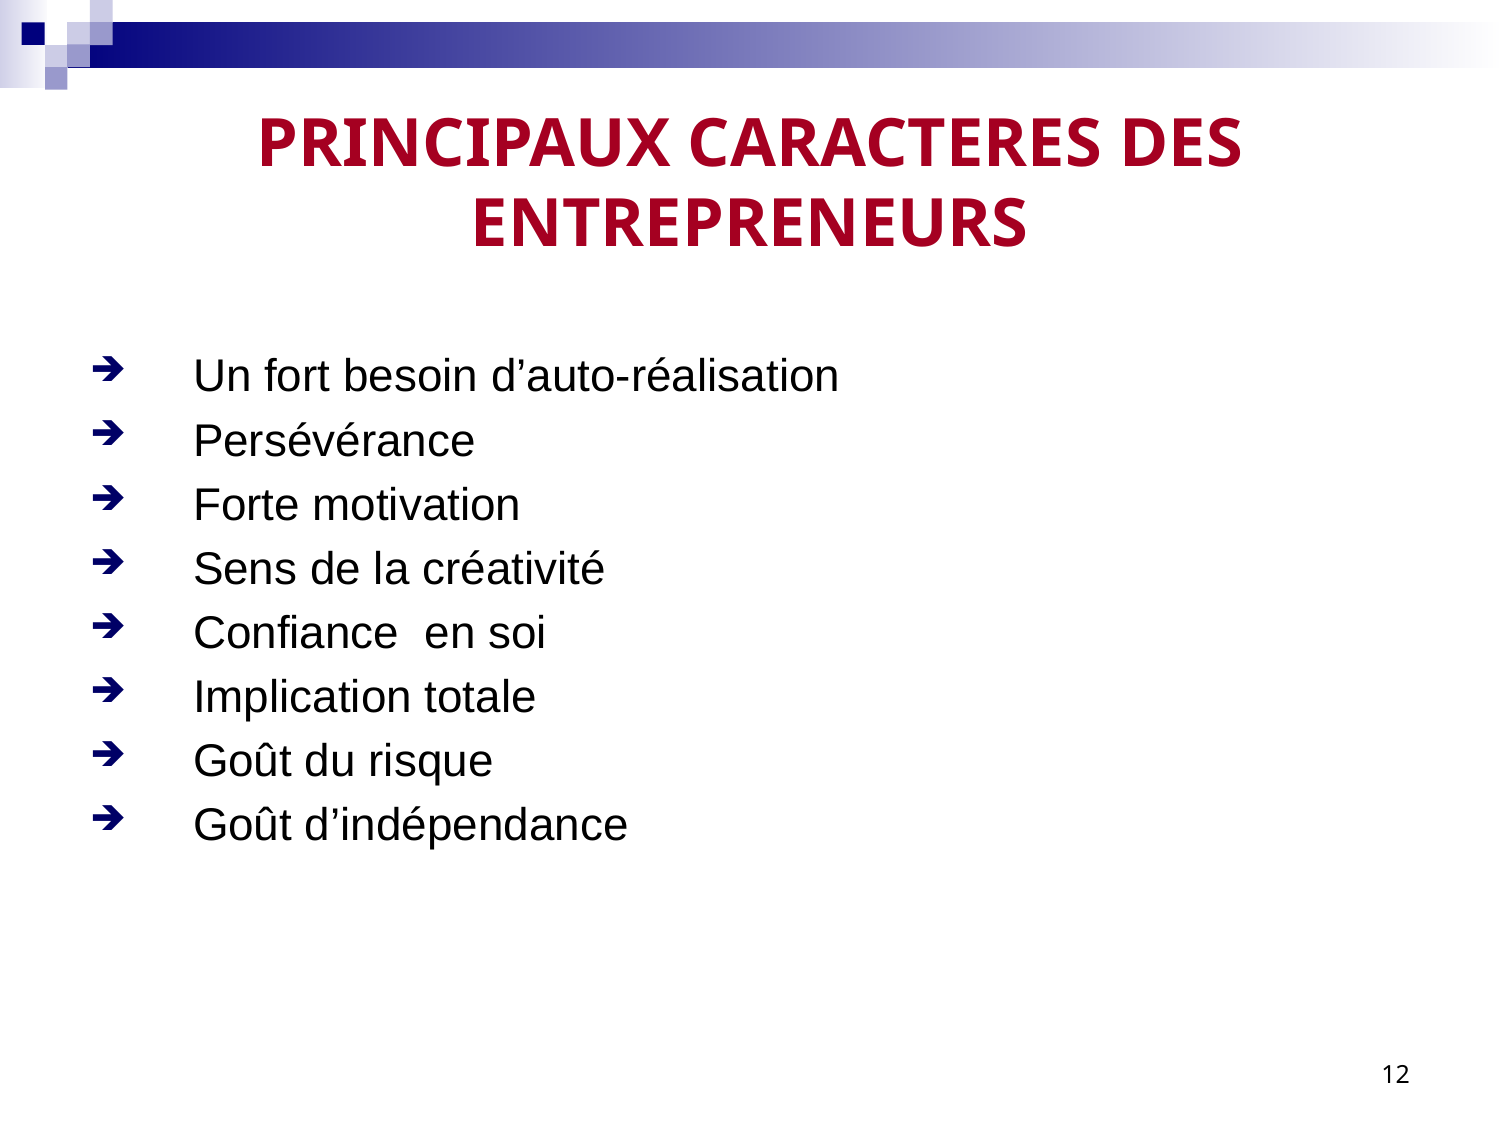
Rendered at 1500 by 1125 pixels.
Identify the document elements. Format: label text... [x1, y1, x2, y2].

title PRINCIPAUX CARACTERES DES ENTREPRENEURS [112, 92, 1388, 268]
slide_number 12 [1074, 1025, 1425, 1100]
list Un fort besoin d’auto-réalisation Persévérance Forte motivation Sens de la créativité Confiance en soi Implication totale Goût du risque Goût d’indépendance [75, 338, 1425, 905]
